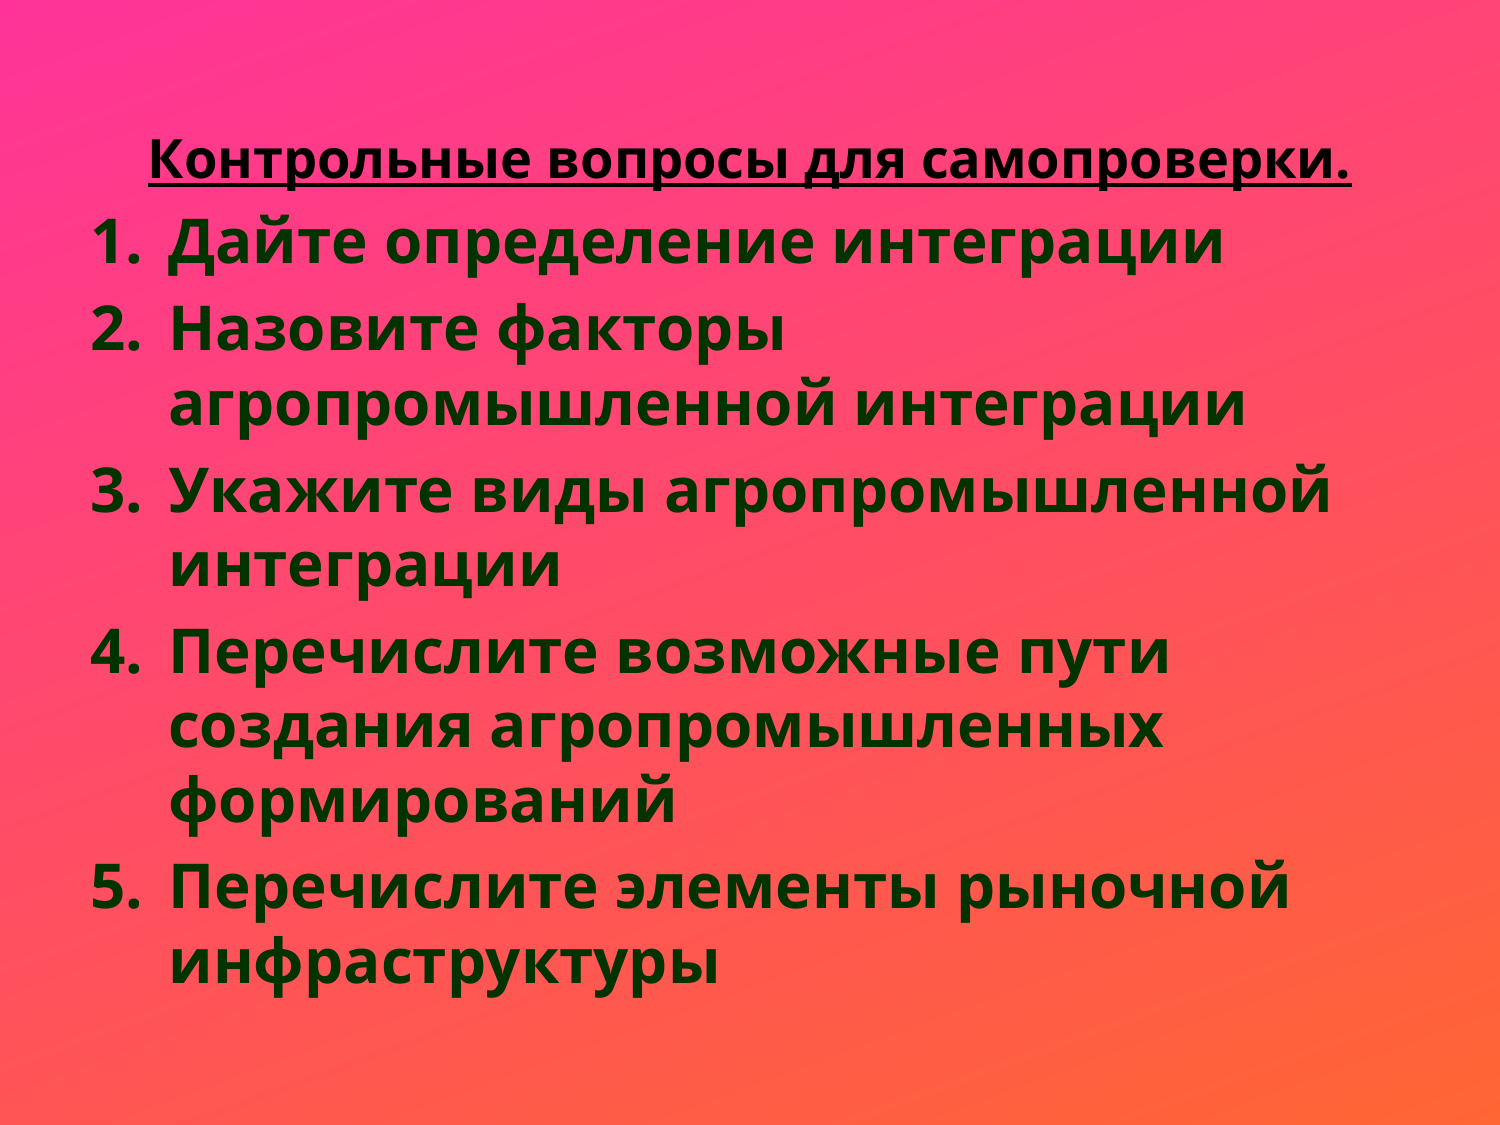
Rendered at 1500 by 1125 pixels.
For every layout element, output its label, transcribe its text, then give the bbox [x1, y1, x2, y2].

list Контрольные вопросы для самопроверки. Дайте определение интеграции Назовите факторы агропромышленной интеграции Укажите виды агропромышленной интеграции Перечислите возможные пути создания агропромышленных формирований Перечислите элементы рыночной инфраструктуры [75, 117, 1425, 1005]
